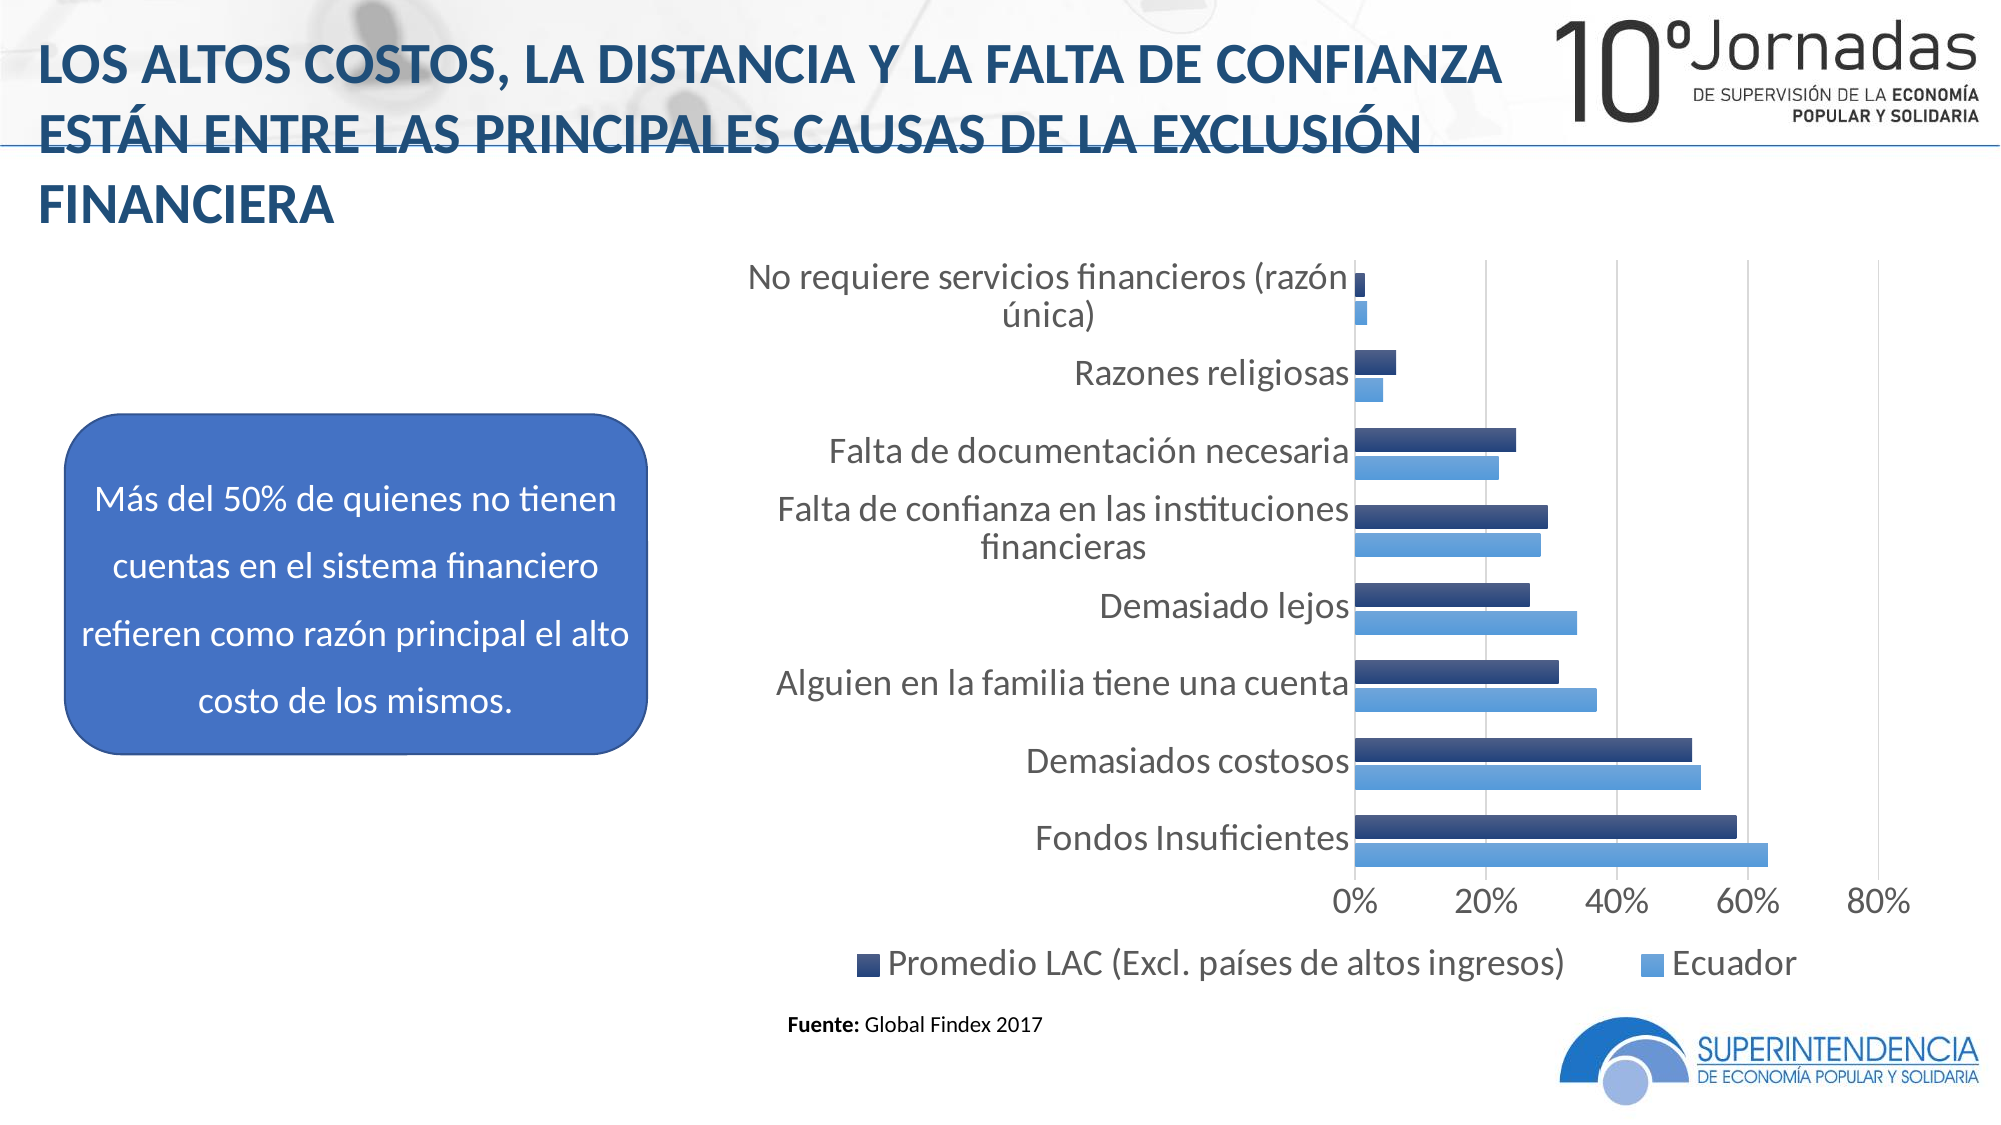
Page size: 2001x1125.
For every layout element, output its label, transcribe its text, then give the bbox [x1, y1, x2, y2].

text_box Más del 50% de quienes no tienen cuentas en el sistema financiero refieren como razón principal el alto costo de los mismos. [39, 443, 673, 729]
text_box Fuente: Global Findex 2017 [773, 1002, 1466, 1045]
text_box [73, 729, 639, 756]
picture [0, 0, 2001, 1125]
chart [723, 245, 1936, 1002]
text_box [71, 413, 641, 443]
text_box LOS ALTOS COSTOS, LA DISTANCIA Y LA FALTA DE CONFIANZA ESTÁN ENTRE LAS PRINCIPALES CAUSAS DE LA EXCLUSIÓN FINANCIERA [23, 17, 1595, 243]
